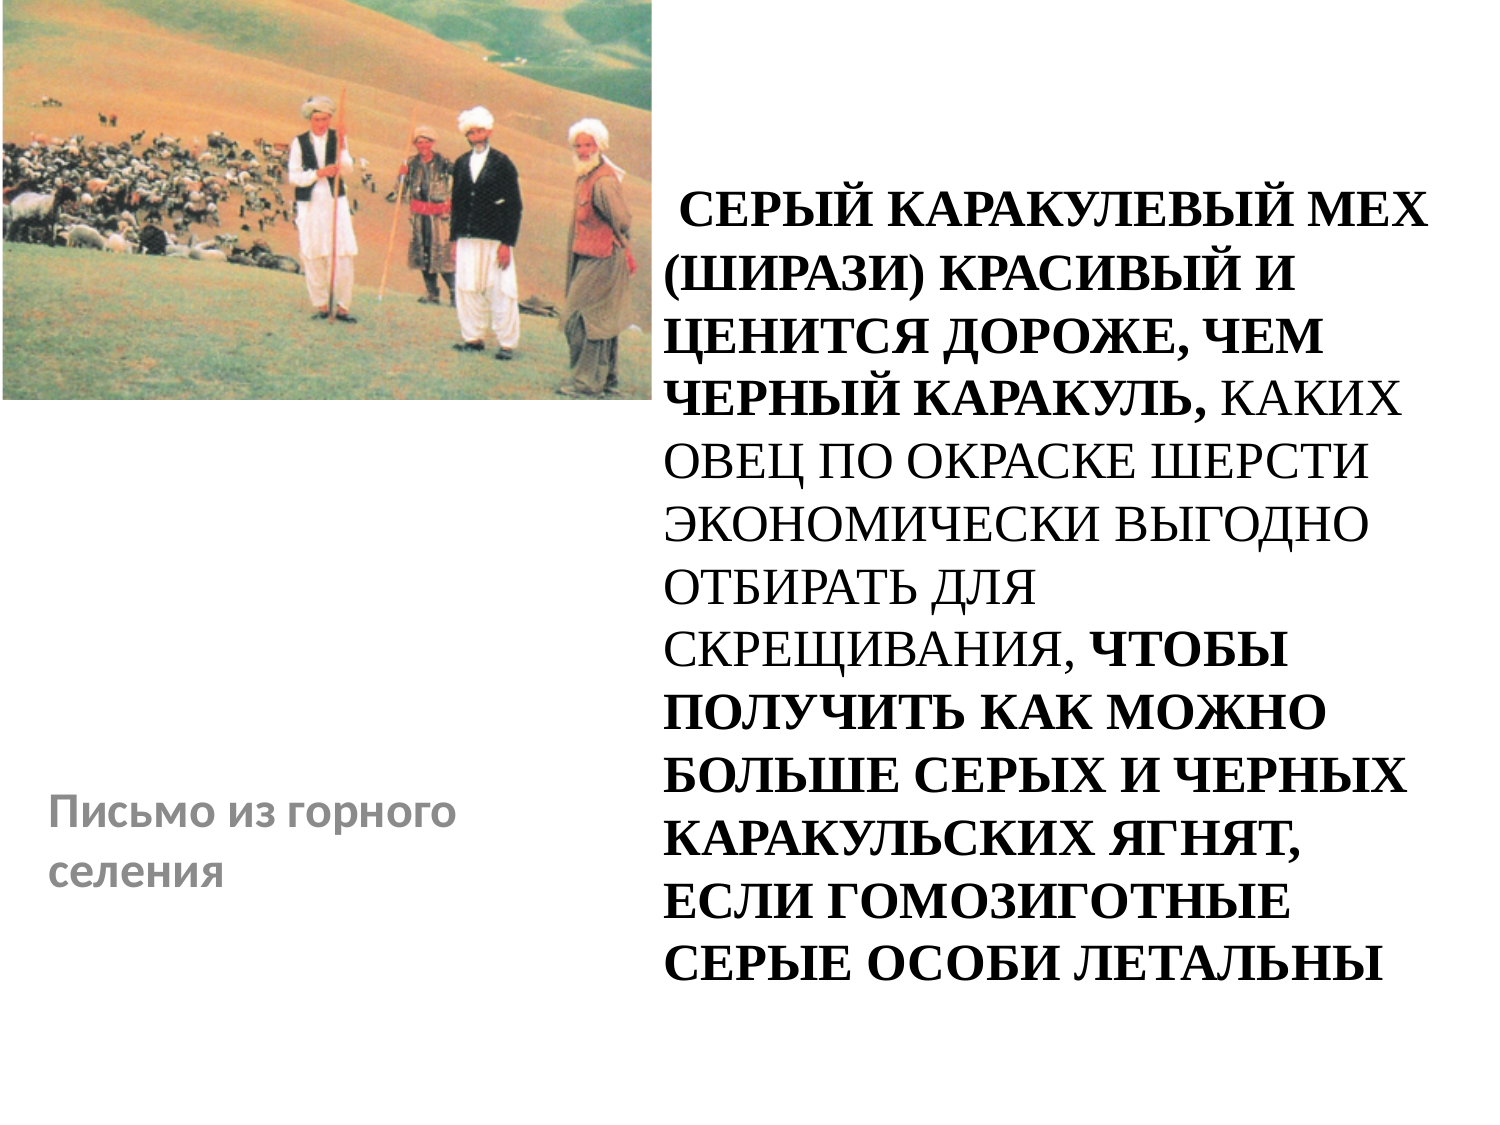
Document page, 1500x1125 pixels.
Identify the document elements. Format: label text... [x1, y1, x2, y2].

picture [2, 0, 652, 400]
list Письмо из горного селения [33, 562, 621, 906]
title Серый каракулевый мех (ширази) красивый и ценится дороже, чем черный каракуль, каких овец по окраске шерсти экономически выгодно отбирать для скрещивания, чтобы получить как можно больше серых и черных каракульских ягнят, если гомозиготные серые особи летальны [648, 160, 1468, 1012]
